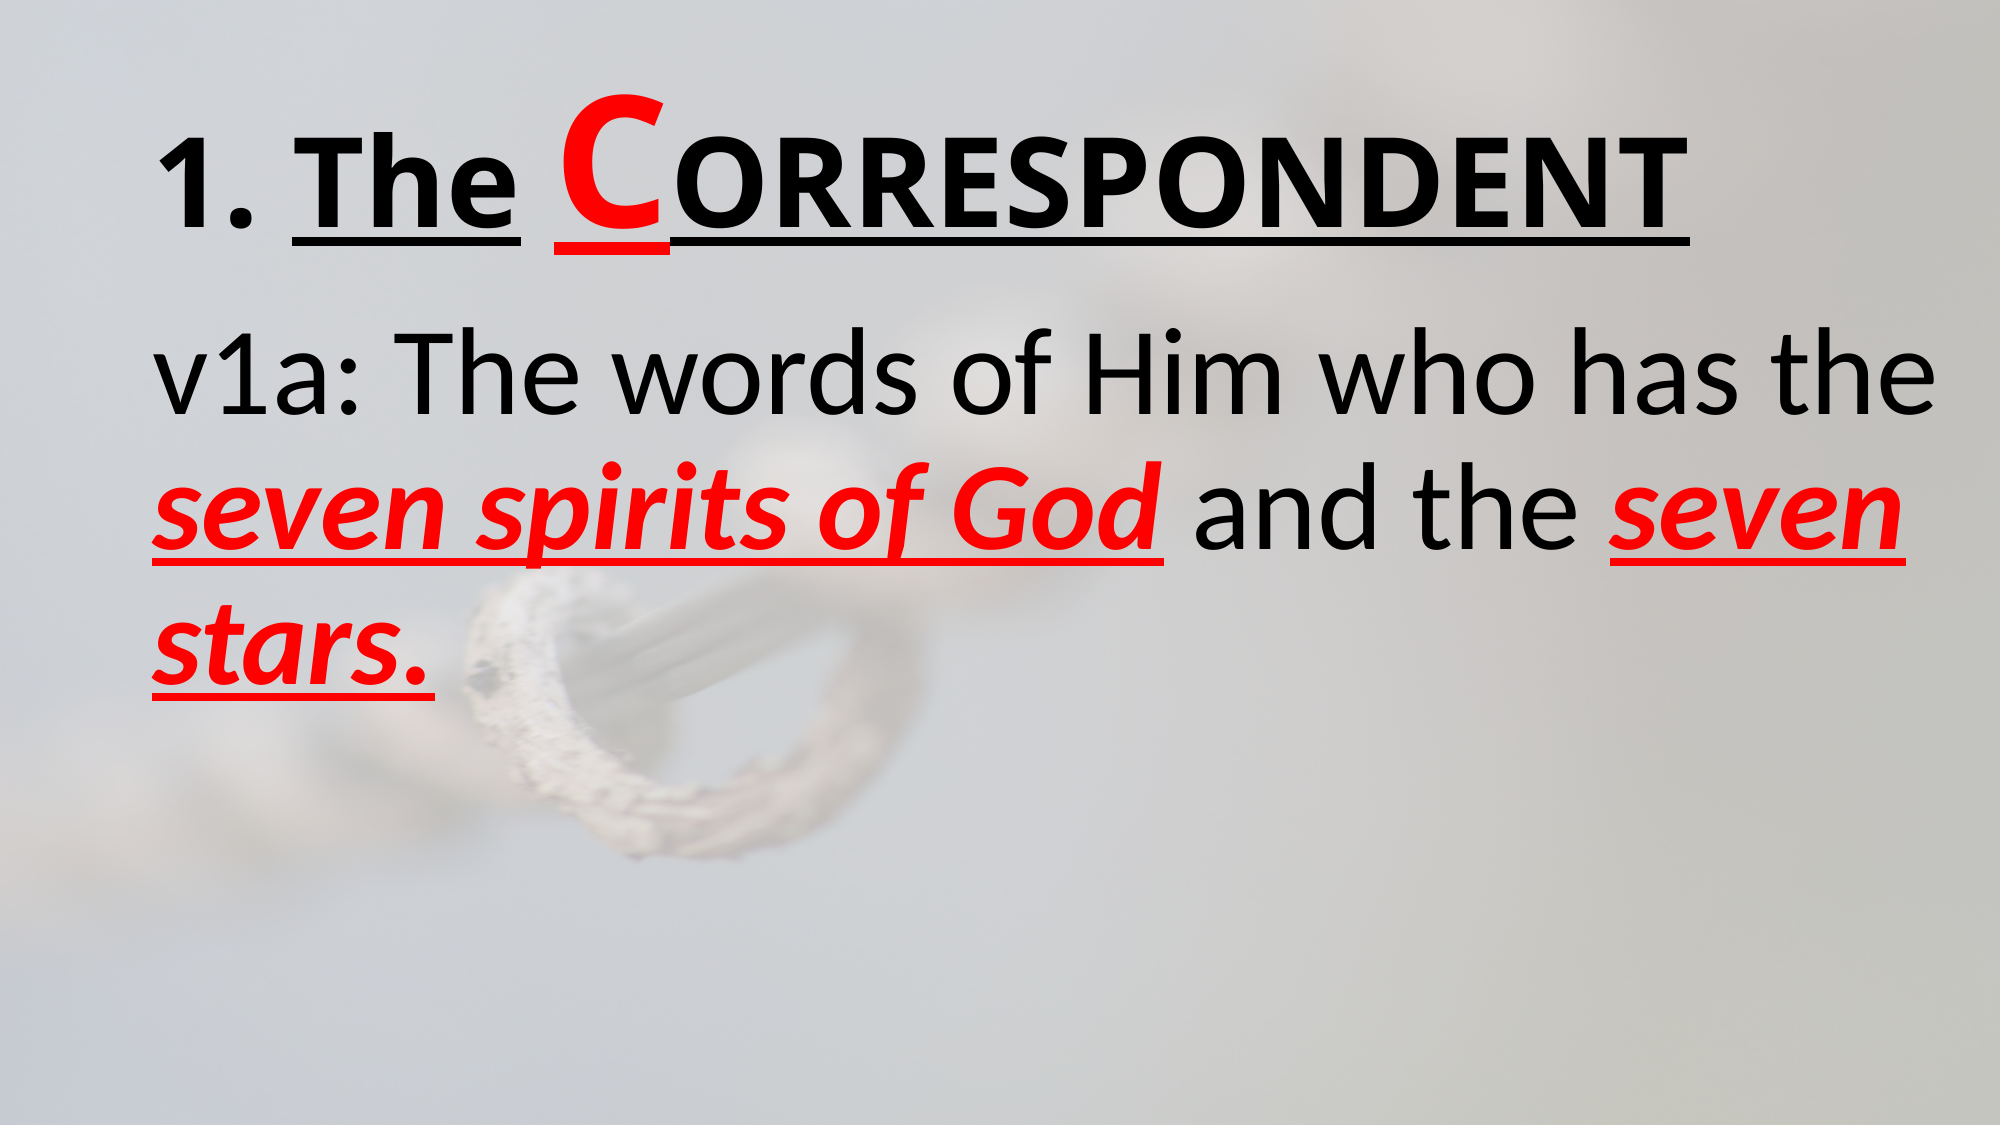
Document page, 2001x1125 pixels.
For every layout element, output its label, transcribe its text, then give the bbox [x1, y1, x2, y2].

title 1. The CORRESPONDENT [137, 59, 1863, 278]
list v1a: The words of Him who has the seven spirits of God and the seven stars. [137, 299, 1975, 1100]
